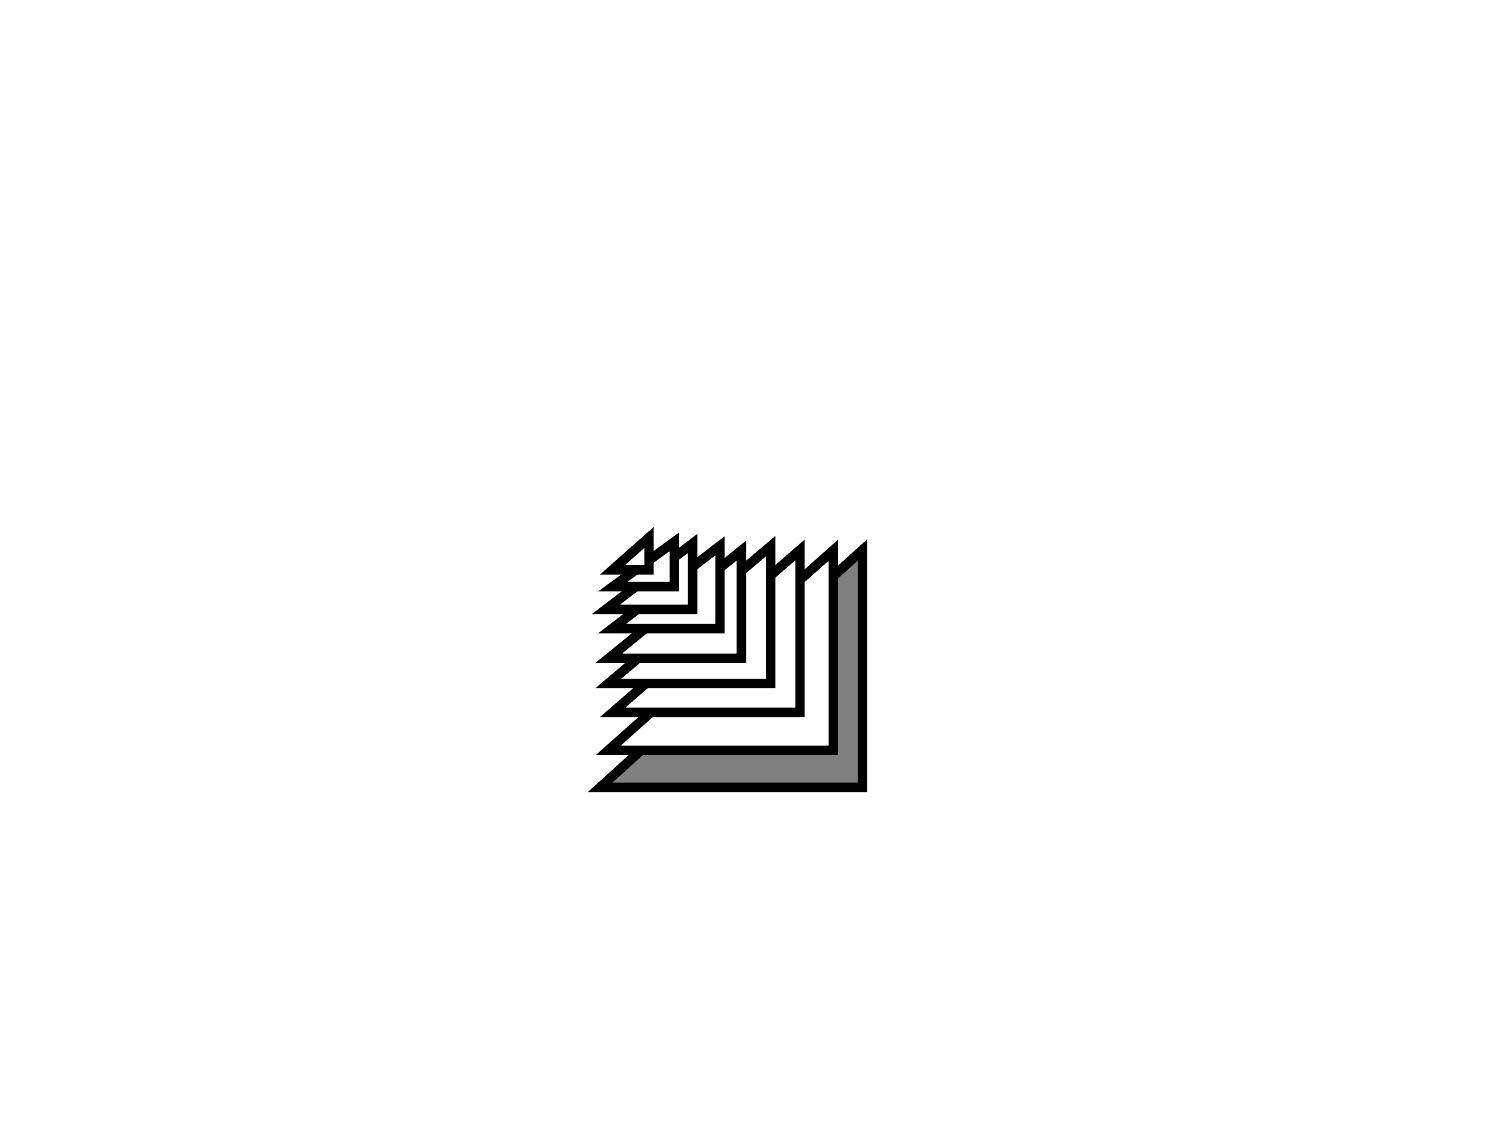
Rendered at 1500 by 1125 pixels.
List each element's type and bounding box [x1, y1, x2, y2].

text_box [612, 545, 721, 629]
text_box [612, 537, 649, 570]
text_box [612, 541, 675, 587]
text_box [608, 546, 771, 684]
text_box [600, 549, 863, 788]
text_box [605, 543, 693, 610]
text_box [612, 549, 801, 713]
text_box [608, 550, 834, 751]
text_box [608, 550, 742, 659]
